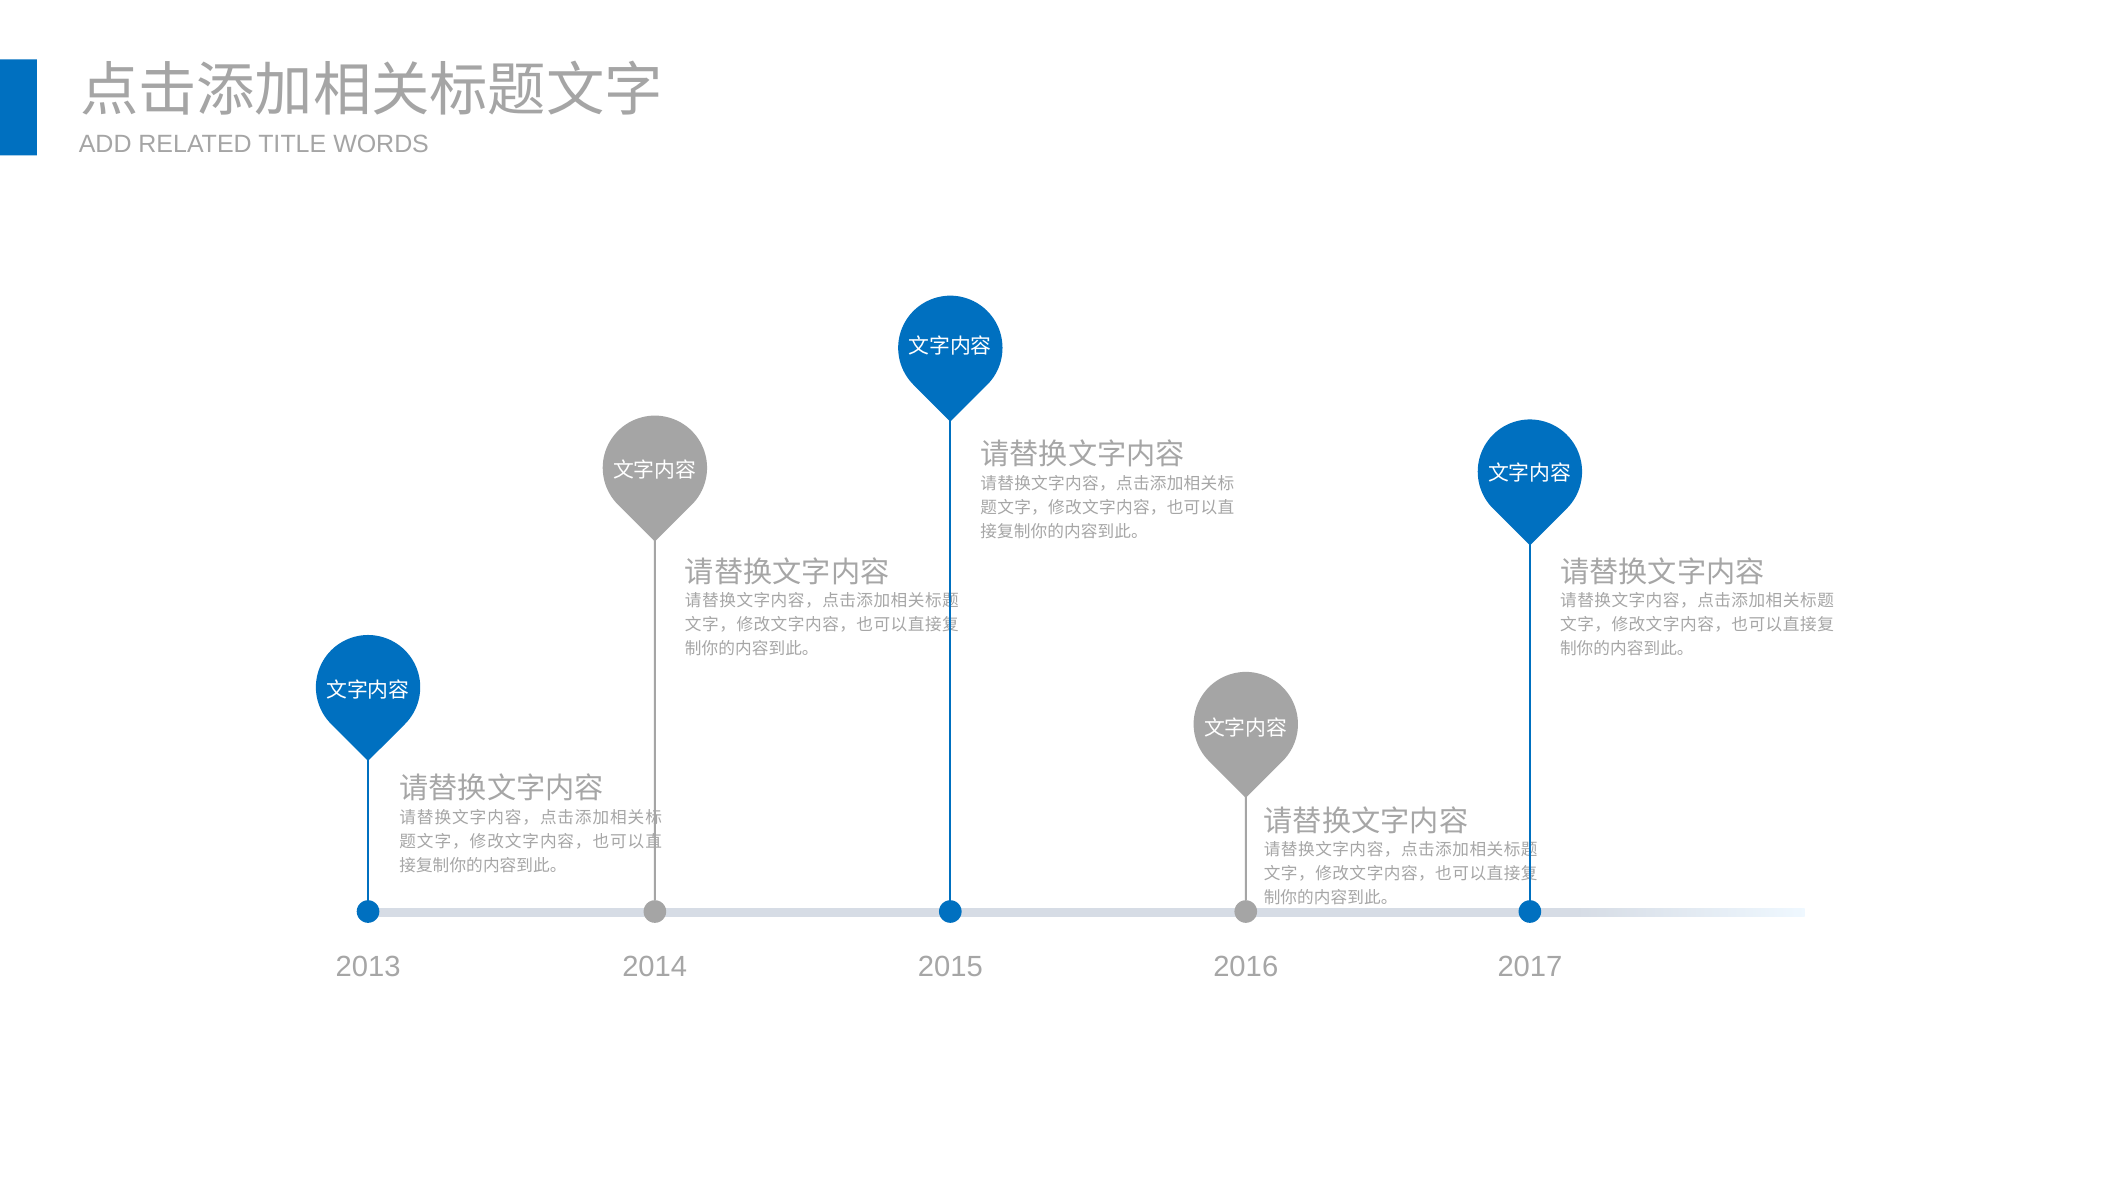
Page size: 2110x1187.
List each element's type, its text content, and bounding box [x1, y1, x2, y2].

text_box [1193, 671, 1299, 923]
text_box 2013 [315, 939, 421, 982]
text_box 请替换文字内容 [1583, 546, 1782, 586]
text_box 2014 [602, 939, 708, 982]
text_box 请替换文字内容 [1299, 795, 1477, 835]
text_box 请替换文字内容，点击添加相关标题文字，修改文字内容，也可以直接复制你的内容到此。 [421, 802, 602, 875]
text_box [898, 295, 1003, 923]
text_box 请替换文字内容，点击添加相关标题文字，修改文字内容，也可以直接复制你的内容到此。 [1583, 586, 1835, 659]
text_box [1477, 419, 1583, 923]
text_box 请替换文字内容 [421, 762, 602, 802]
text_box 2017 [1477, 939, 1583, 982]
text_box [1003, 908, 1193, 917]
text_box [602, 415, 708, 923]
text_box 2015 [898, 939, 1003, 982]
text_box [0, 58, 38, 157]
text_box [1299, 908, 1477, 917]
text_box 点击添加相关标题文字 [64, 43, 679, 130]
text_box 请替换文字内容 [1003, 428, 1397, 471]
text_box 请替换文字内容，点击添加相关标题文字，修改文字内容，也可以直接复制你的内容到此。 [1299, 835, 1477, 908]
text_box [315, 634, 421, 923]
text_box 请替换文字内容 [708, 546, 898, 586]
text_box 请替换文字内容，点击添加相关标题文字，修改文字内容，也可以直接复制你的内容到此。 [1003, 468, 1235, 541]
text_box [1583, 908, 1806, 917]
text_box 2016 [1193, 939, 1298, 982]
text_box [421, 908, 602, 917]
text_box 请替换文字内容，点击添加相关标题文字，修改文字内容，也可以直接复制你的内容到此。 [708, 586, 898, 659]
text_box ADD RELATED TITLE WORDS [62, 119, 446, 166]
text_box [708, 908, 898, 917]
